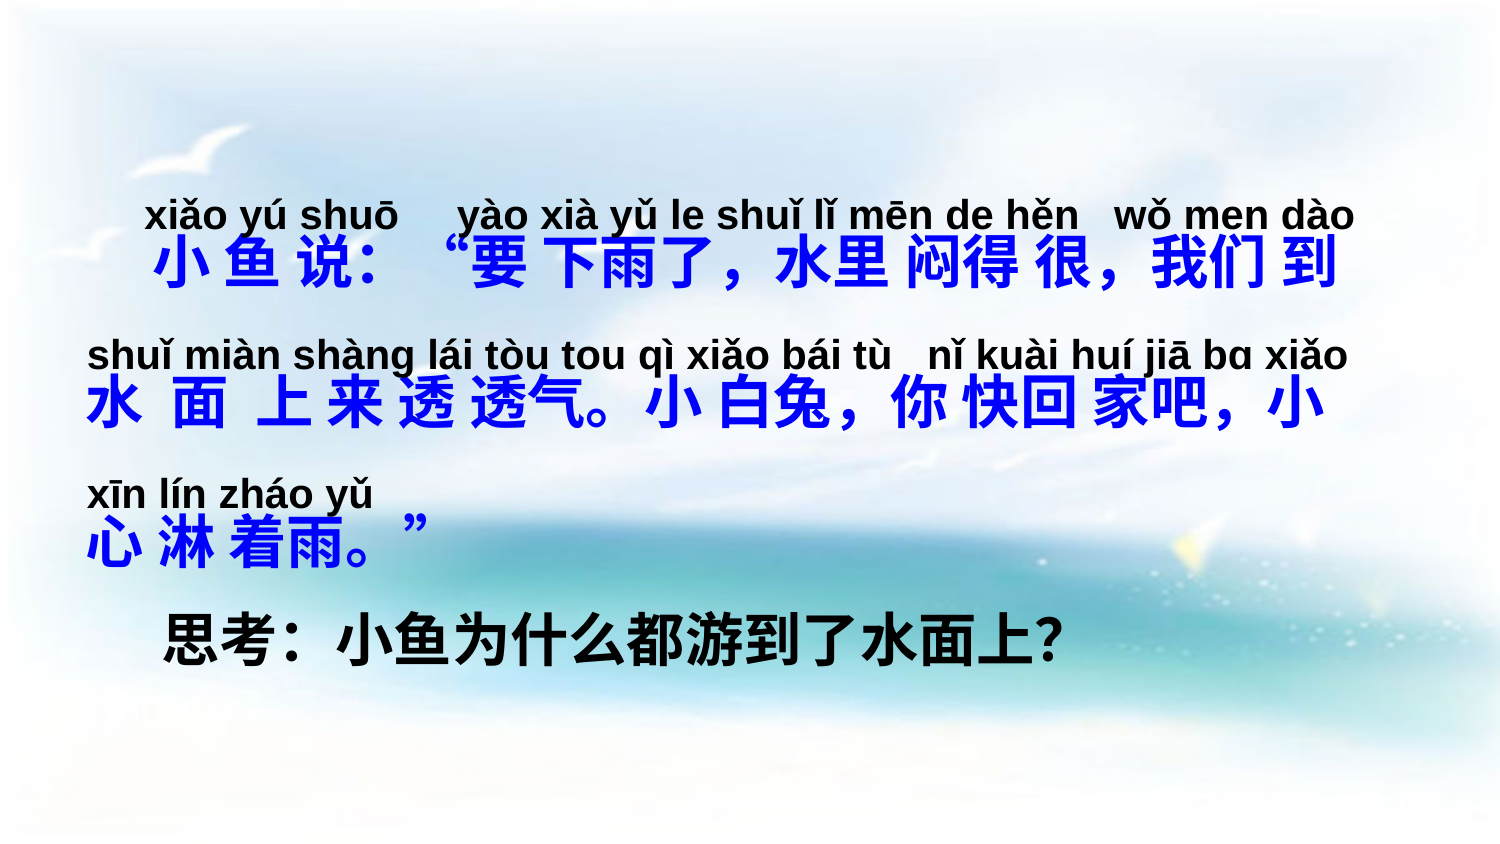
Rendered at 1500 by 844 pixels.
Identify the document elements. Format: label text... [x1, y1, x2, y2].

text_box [70, 90, 1412, 588]
picture [0, 0, 1500, 844]
text_box 思考：小鱼为什么都游到了水面上？ [79, 596, 1363, 681]
